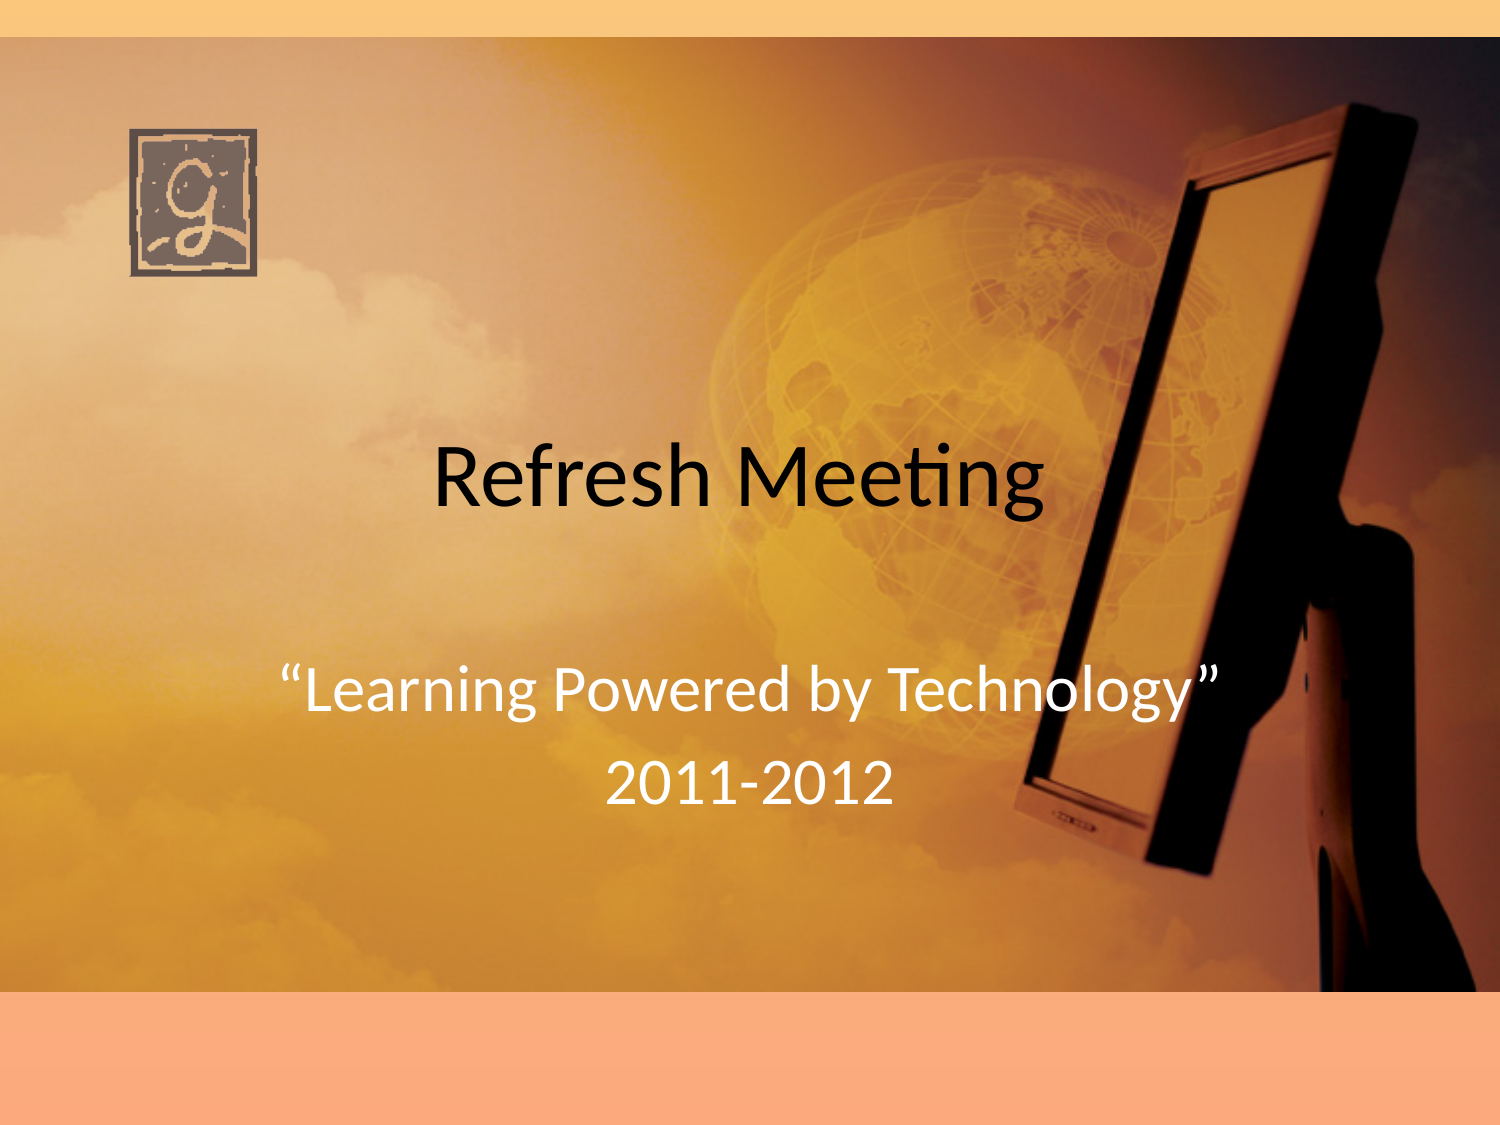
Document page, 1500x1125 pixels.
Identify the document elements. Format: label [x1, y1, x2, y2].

picture [0, 37, 1500, 992]
